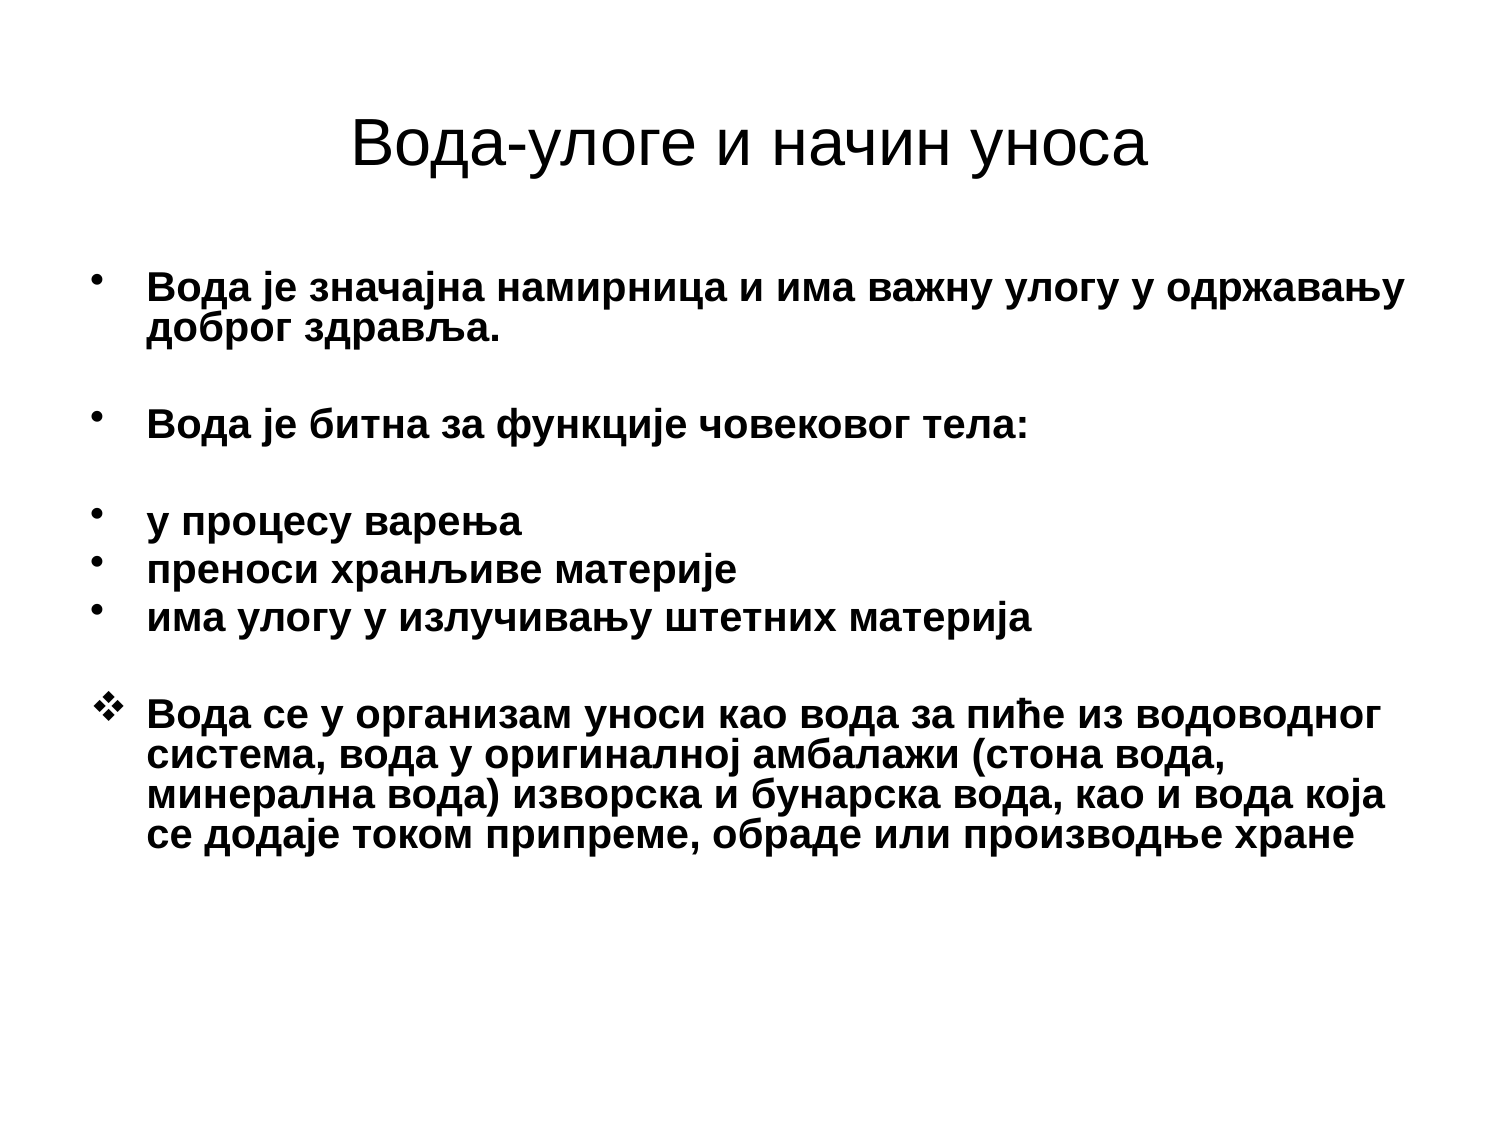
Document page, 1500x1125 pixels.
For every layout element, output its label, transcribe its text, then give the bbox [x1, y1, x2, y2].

list Вода је значајна намирница и има важну улогу у одржавању доброг здравља. Вода је битна за функције човековог тела: у процесу варења преноси хранљиве материје има улогу у излучивању штетних материја Вода се у организам уноси као вода за пиће из водоводног система, вода у оригиналној амбалажи (стона вода, минерална вода) изворска и бунарска вода, као и вода која се додаје током припреме, обраде или производње хране [74, 262, 1426, 1006]
title Вода-улоге и начин уноса [74, 44, 1426, 233]
